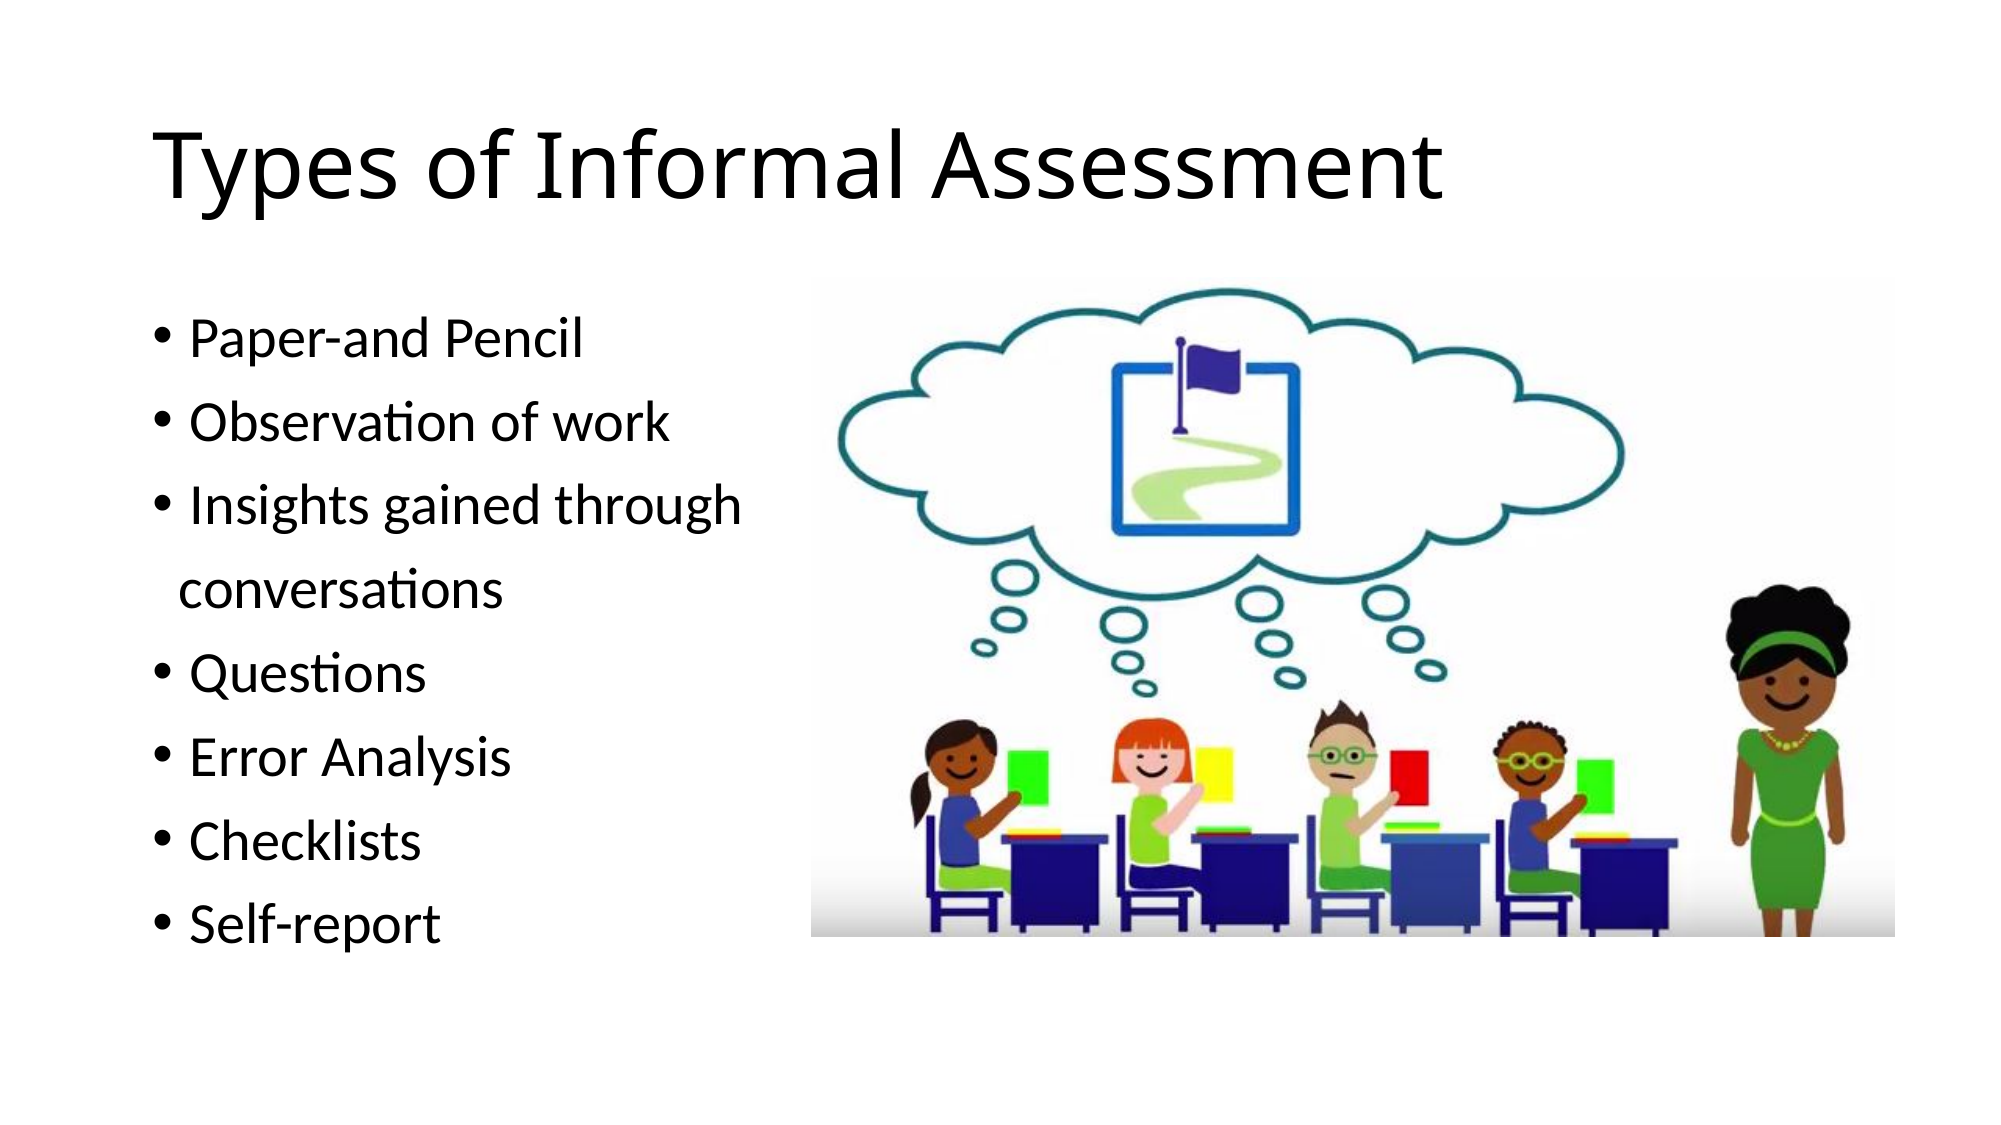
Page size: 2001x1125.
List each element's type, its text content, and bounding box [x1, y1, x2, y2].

picture [811, 277, 1895, 937]
title Types of Informal Assessment [137, 59, 1863, 278]
list Paper-and Pencil Observation of work Insights gained through conversations Questions Error Analysis Checklists Self-report [137, 299, 1863, 1014]
